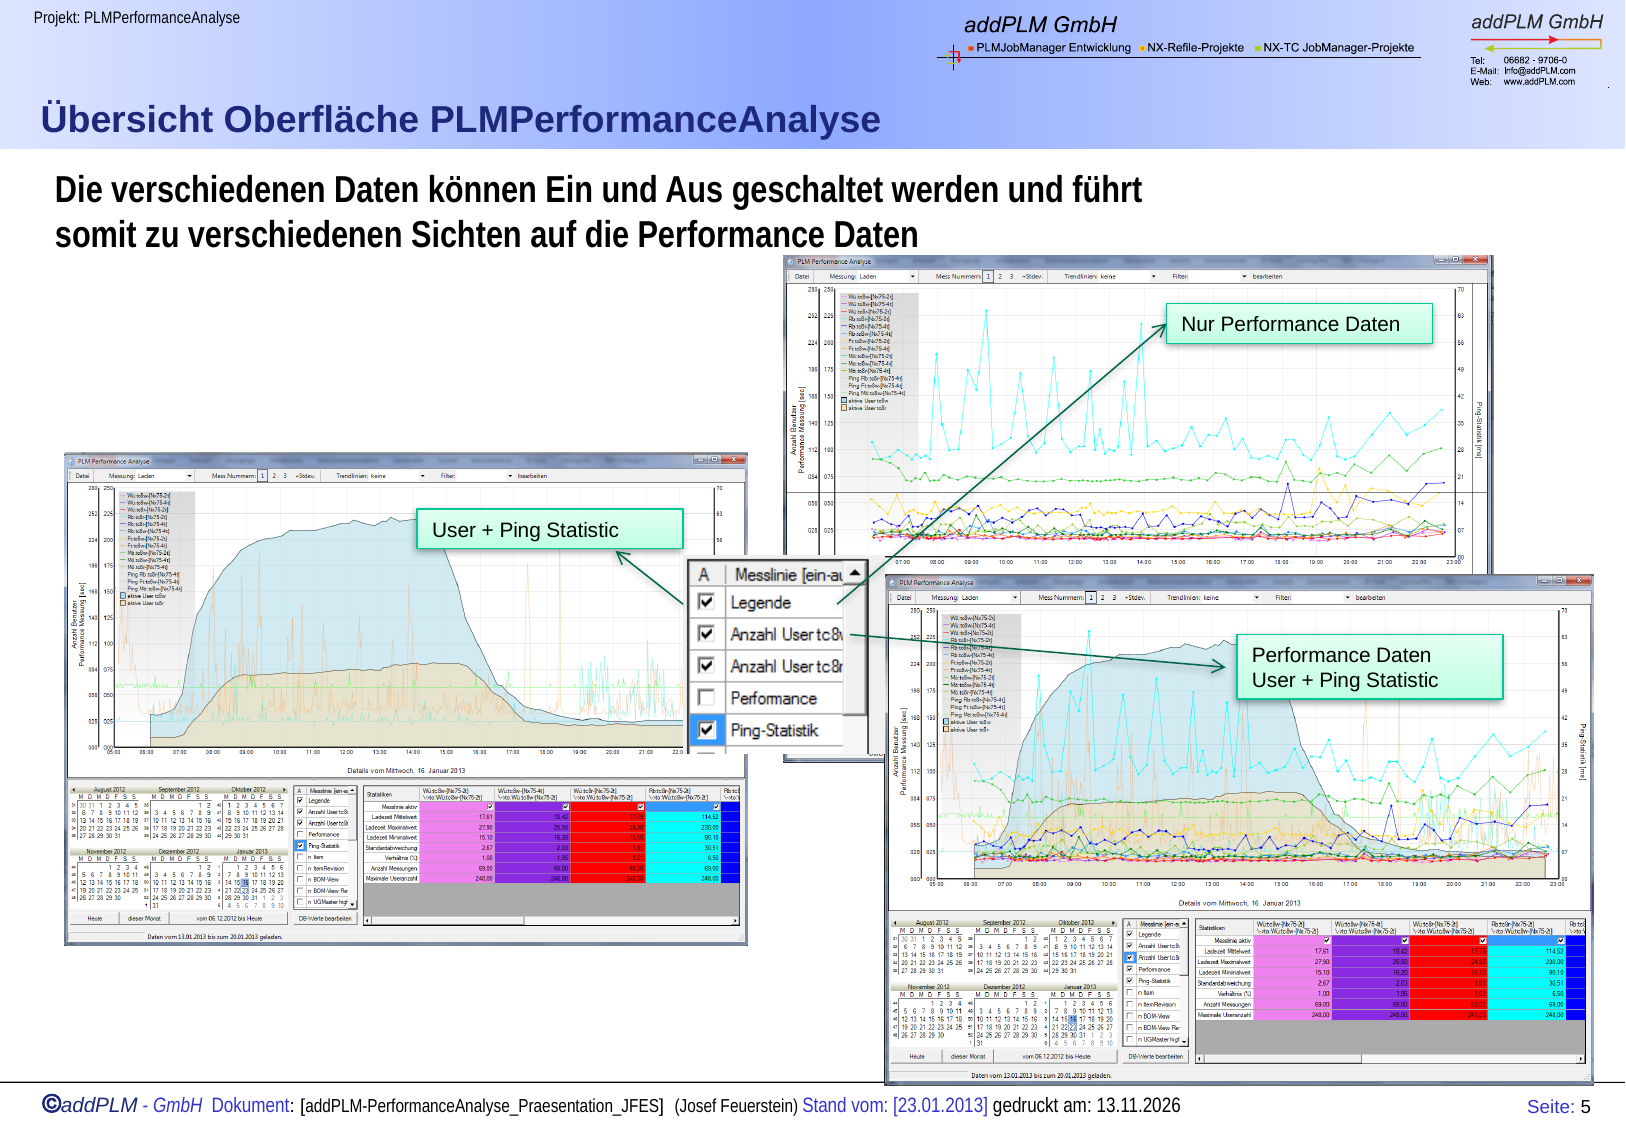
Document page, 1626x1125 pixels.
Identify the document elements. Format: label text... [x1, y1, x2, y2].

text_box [836, 323, 1167, 605]
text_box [849, 634, 1226, 668]
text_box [615, 550, 684, 605]
text_box Die verschiedenen Daten können Ein und Aus geschaltet werden und führt somit zu verschiedenen Sichten auf die Performance Daten [40, 157, 1191, 262]
title Übersicht Oberfläche PLMPerformanceAnalyse [40, 67, 1582, 131]
picture [63, 255, 1594, 1086]
